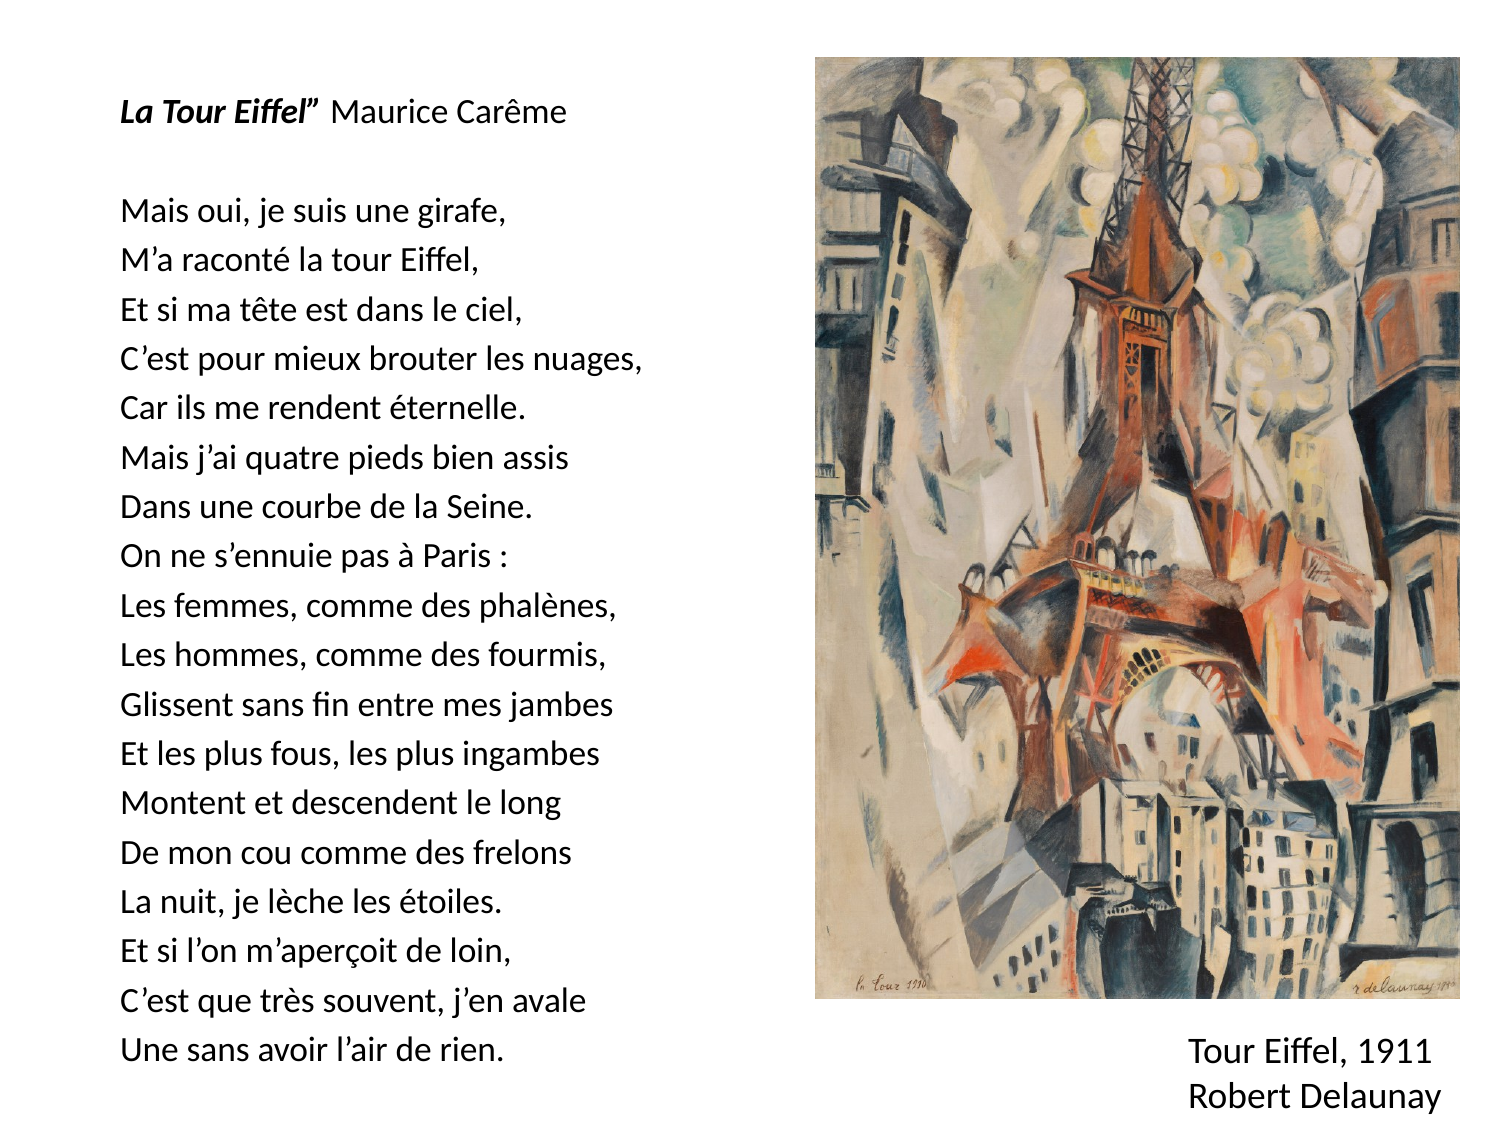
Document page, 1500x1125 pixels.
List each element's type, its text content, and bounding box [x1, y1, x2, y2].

list La Tour Eiffel” Maurice Carême Mais oui, je suis une girafe, M’a raconté la tour Eiffel, Et si ma tête est dans le ciel, C’est pour mieux brouter les nuages, Car ils me rendent éternelle. Mais j’ai quatre pieds bien assis Dans une courbe de la Seine. On ne s’ennuie pas à Paris : Les femmes, comme des phalènes, Les hommes, comme des fourmis, Glissent sans fin entre mes jambes Et les plus fous, les plus ingambes Montent et descendent le long De mon cou comme des frelons La nuit, je lèche les étoiles. Et si l’on m’aperçoit de loin, C’est que très souvent, j’en avale Une sans avoir l’air de rien. [105, 31, 1460, 1096]
picture [815, 57, 1460, 999]
text_box Tour Eiffel, 1911 Robert Delaunay [1173, 1018, 1457, 1124]
